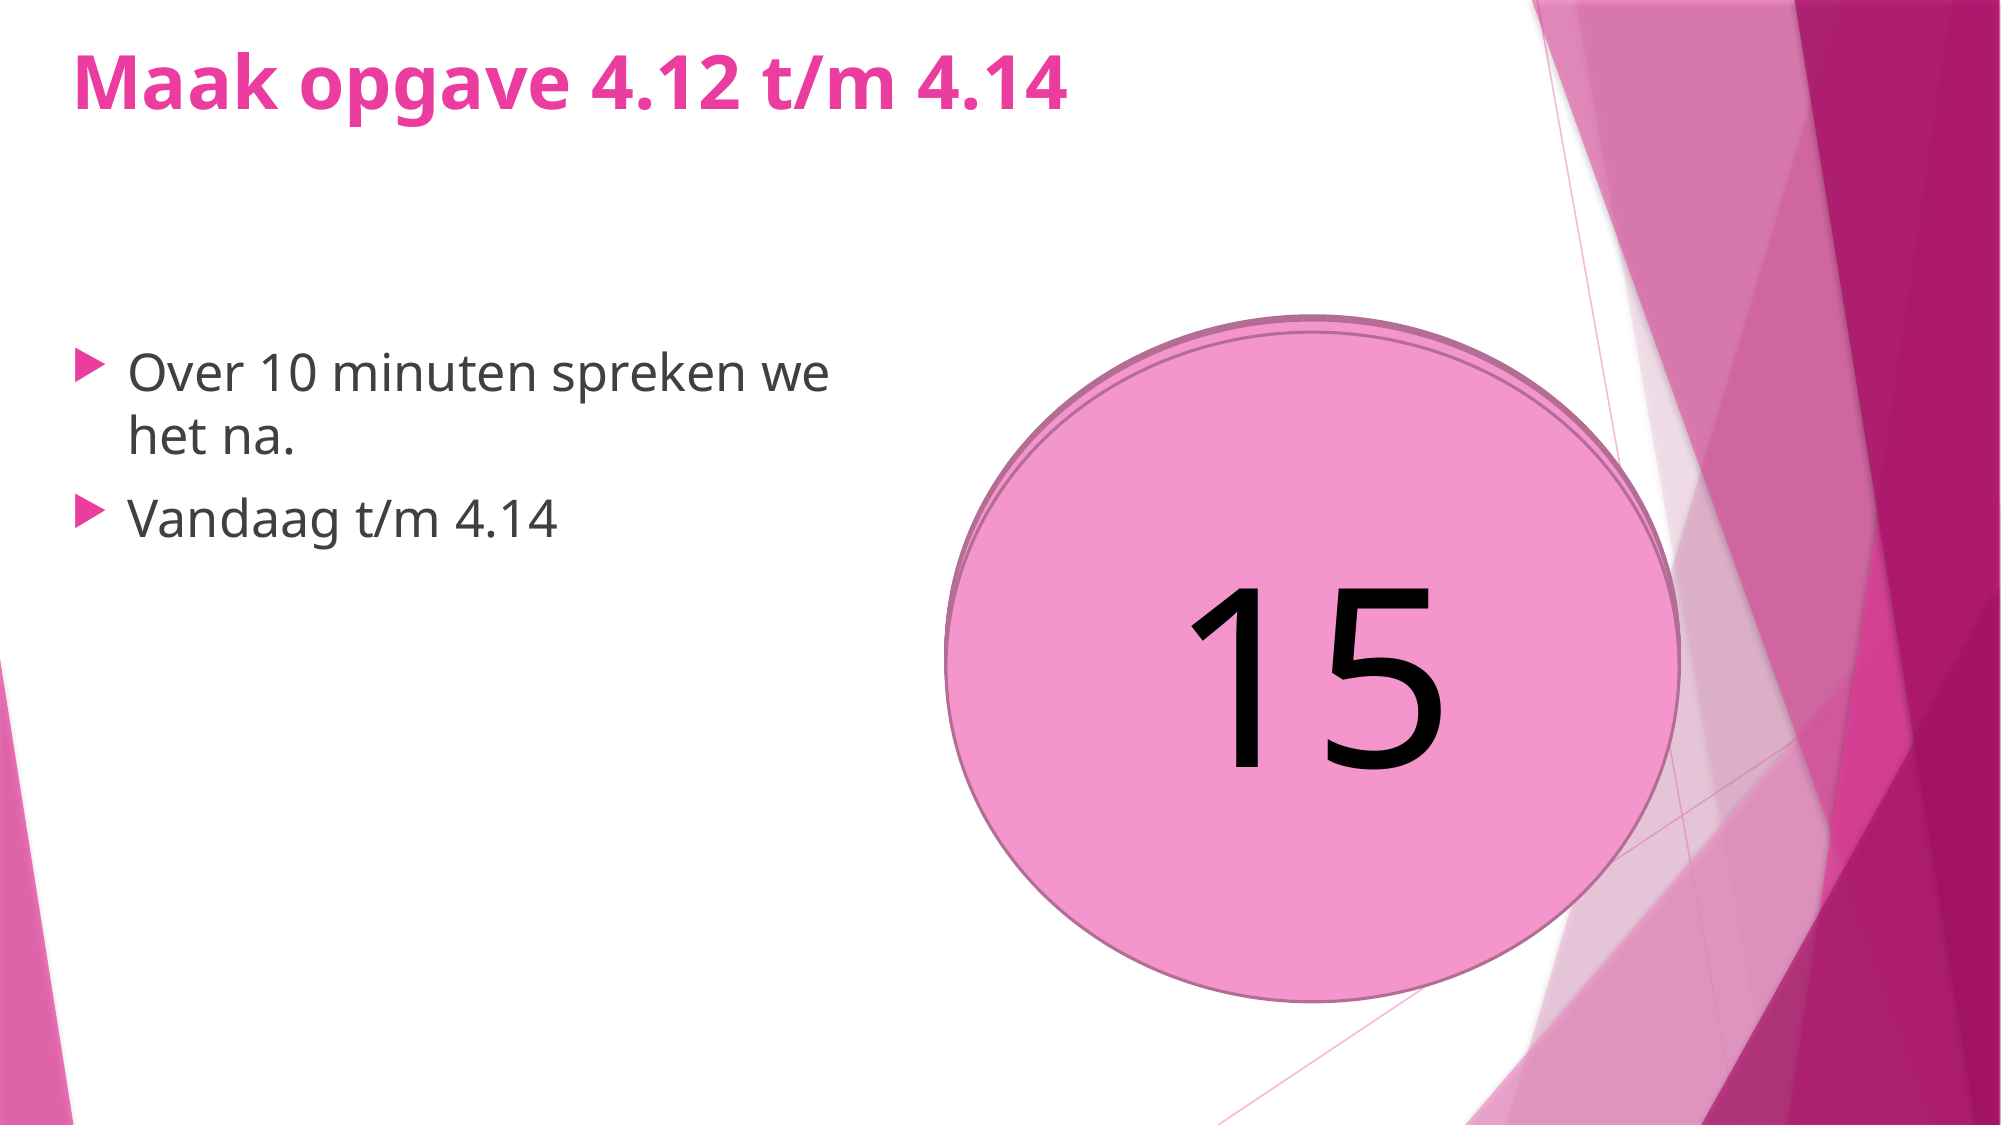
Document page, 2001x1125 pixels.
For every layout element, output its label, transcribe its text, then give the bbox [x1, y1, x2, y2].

list Over 10 minuten spreken we het na. Vandaag t/m 4.14 [56, 332, 865, 1112]
text_box 10 [959, 314, 1668, 562]
text_box 14 [944, 318, 1681, 648]
text_box 15 [944, 330, 1681, 1004]
title Maak opgave 4.12 t/m 4.14 [56, 27, 1522, 319]
